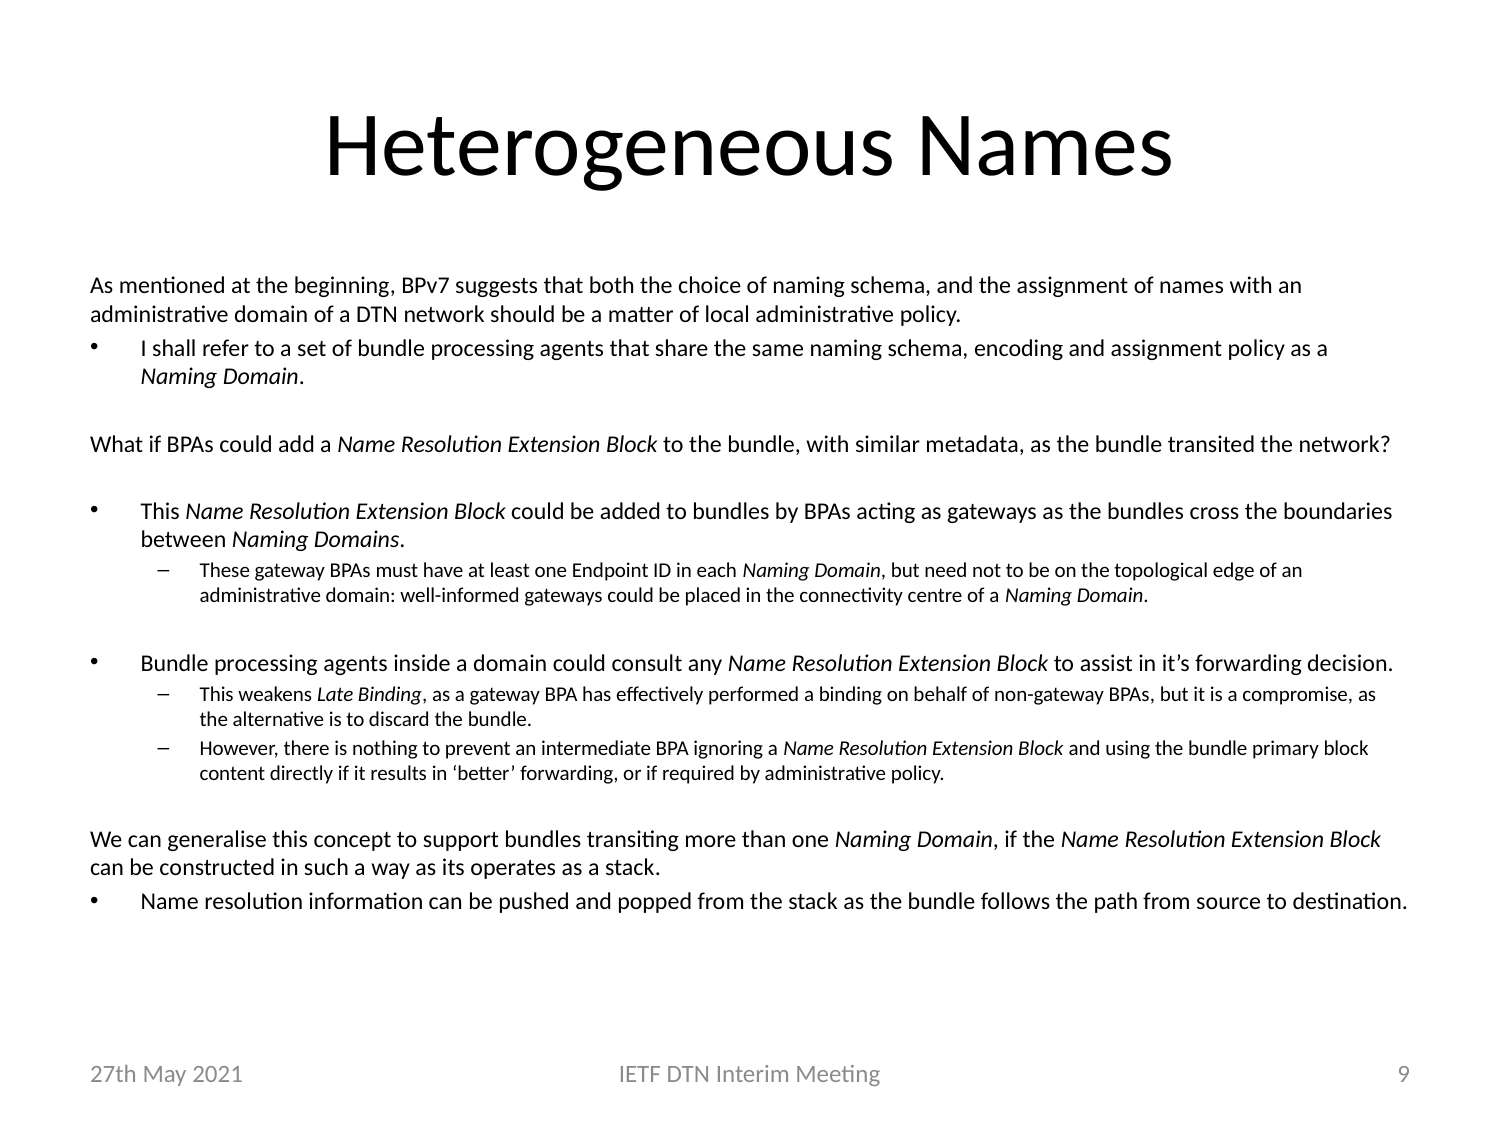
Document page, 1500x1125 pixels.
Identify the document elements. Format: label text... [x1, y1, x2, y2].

title Heterogeneous Names [75, 45, 1425, 233]
slide_number 9 [1074, 1042, 1425, 1103]
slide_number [75, 1042, 425, 1103]
list As mentioned at the beginning, BPv7 suggests that both the choice of naming schema, and the assignment of names with an administrative domain of a DTN network should be a matter of local administrative policy. I shall refer to a set of bundle processing agents that share the same naming schema, encoding and assignment policy as a Naming Domain. What if BPAs could add a Name Resolution Extension Block to the bundle, with similar metadata, as the bundle transited the network? This Name Resolution Extension Block could be added to bundles by BPAs acting as gateways as the bundles cross the boundaries between Naming Domains. These gateway BPAs must have at least one Endpoint ID in each Naming Domain, but need not to be on the topological edge of an administrative domain: well-informed gateways could be placed in the connectivity centre of a Naming Domain. Bundle processing agents inside a domain could consult any Name Resolution Extension Block to assist in it’s forwarding decision. This weakens Late Binding, as a gateway BPA has effectively performed a binding on behalf of non-gateway BPAs, but it is a compromise, as the alternative is to discard the bundle. However, there is nothing to prevent an intermediate BPA ignoring a Name Resolution Extension Block and using the bundle primary block content directly if it results in ‘better’ forwarding, or if required by administrative policy. We can generalise this concept to support bundles transiting more than one Naming Domain, if the Name Resolution Extension Block can be constructed in such a way as its operates as a stack. Name resolution information can be pushed and popped from the stack as the bundle follows the path from source to destination. [75, 262, 1425, 1005]
footer IETF DTN Interim Meeting [512, 1042, 988, 1103]
